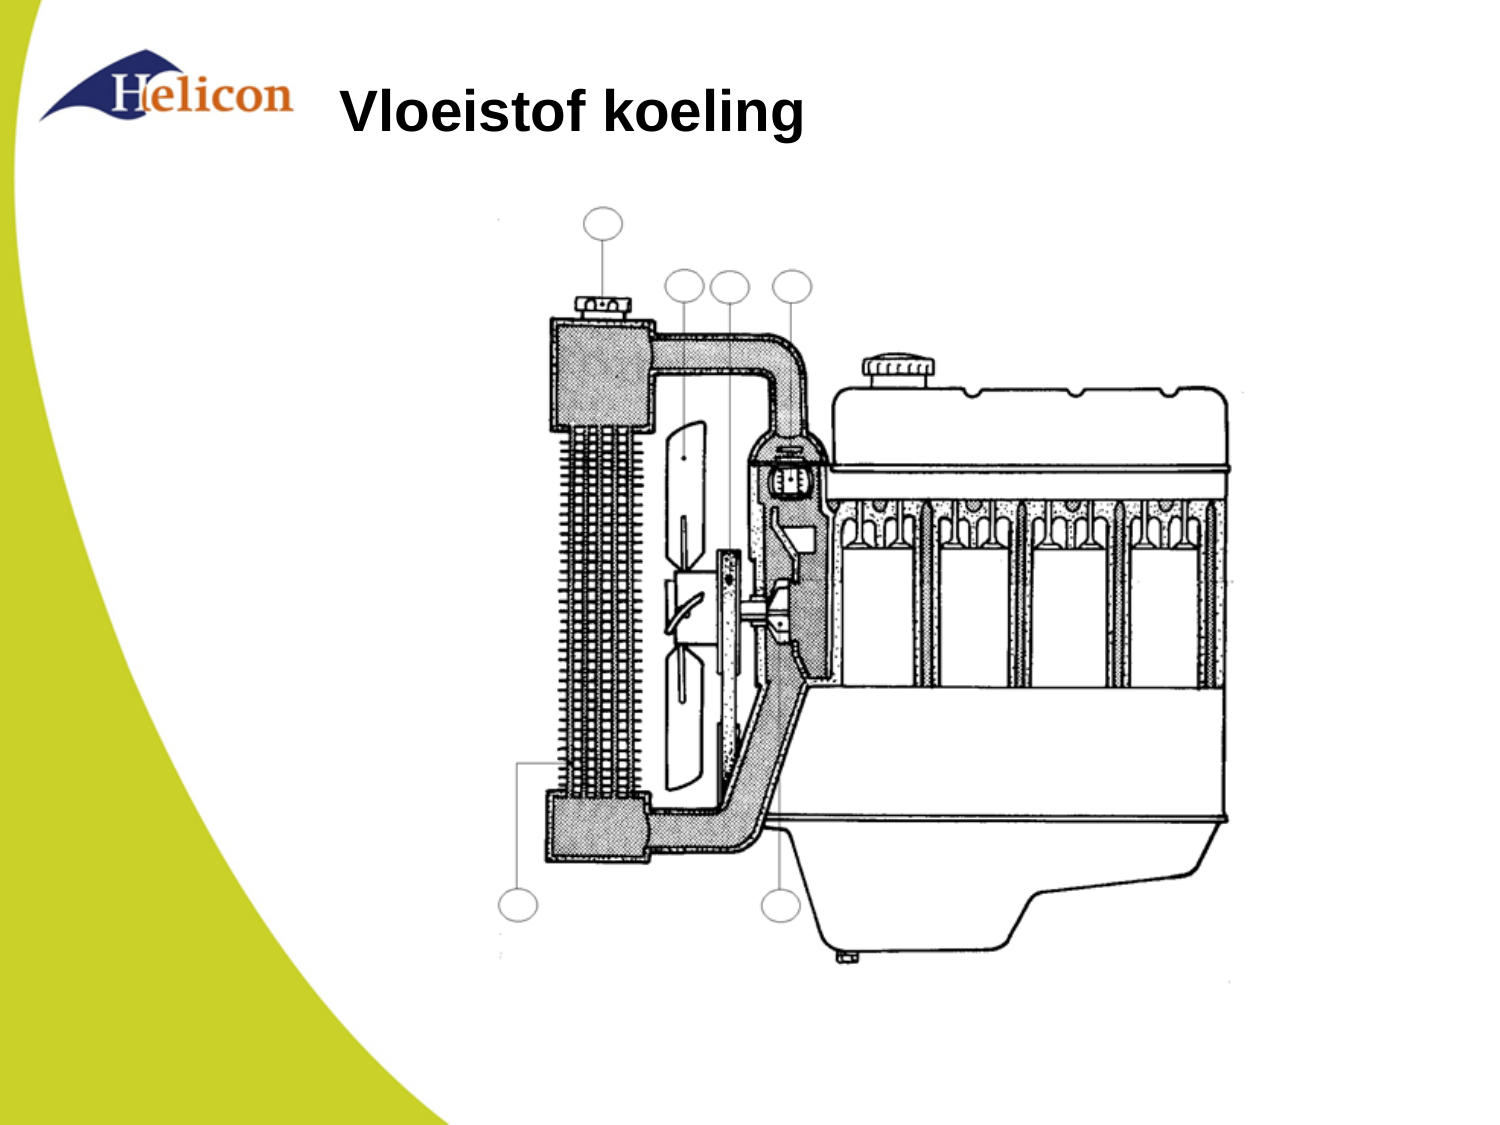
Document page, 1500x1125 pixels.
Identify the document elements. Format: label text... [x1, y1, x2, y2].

picture [0, 0, 1500, 1125]
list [485, 196, 1276, 1006]
title Vloeistof koeling [324, 54, 1415, 161]
